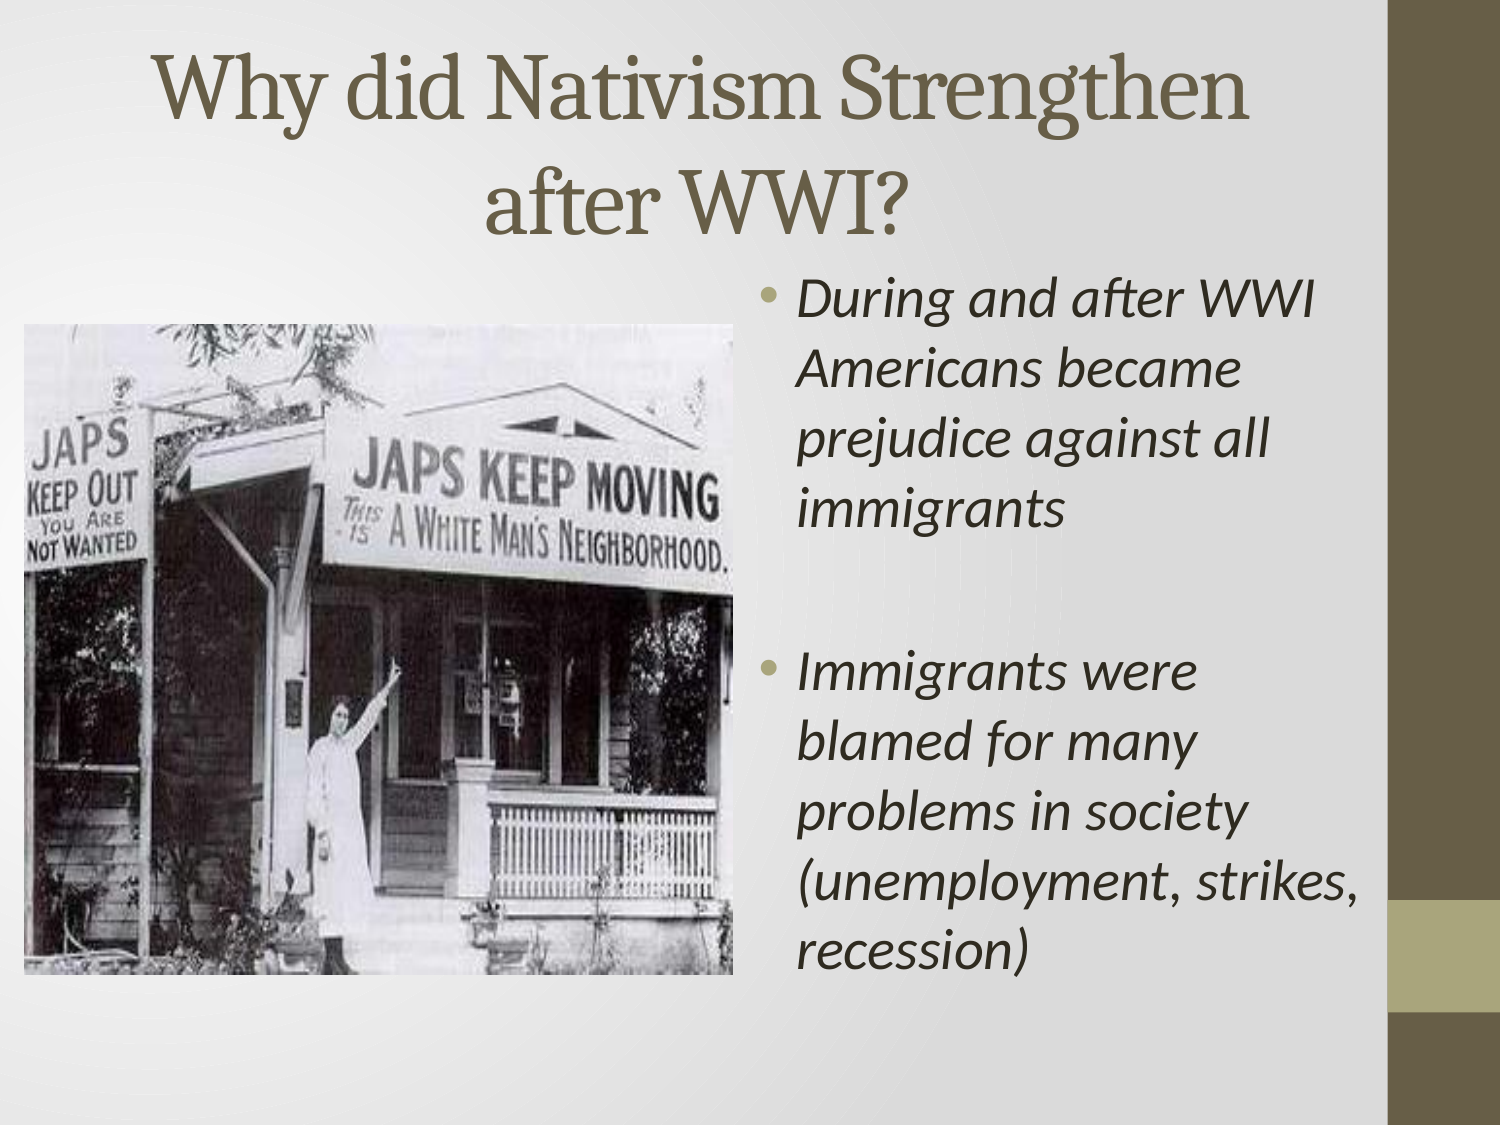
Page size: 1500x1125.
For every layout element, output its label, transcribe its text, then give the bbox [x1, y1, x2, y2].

list During and after WWI Americans became prejudice against all immigrants Immigrants were blamed for many problems in society (unemployment, strikes, recession) [725, 251, 1400, 1063]
picture [24, 324, 733, 976]
title Why did Nativism Strengthen after WWI? [75, 45, 1325, 233]
